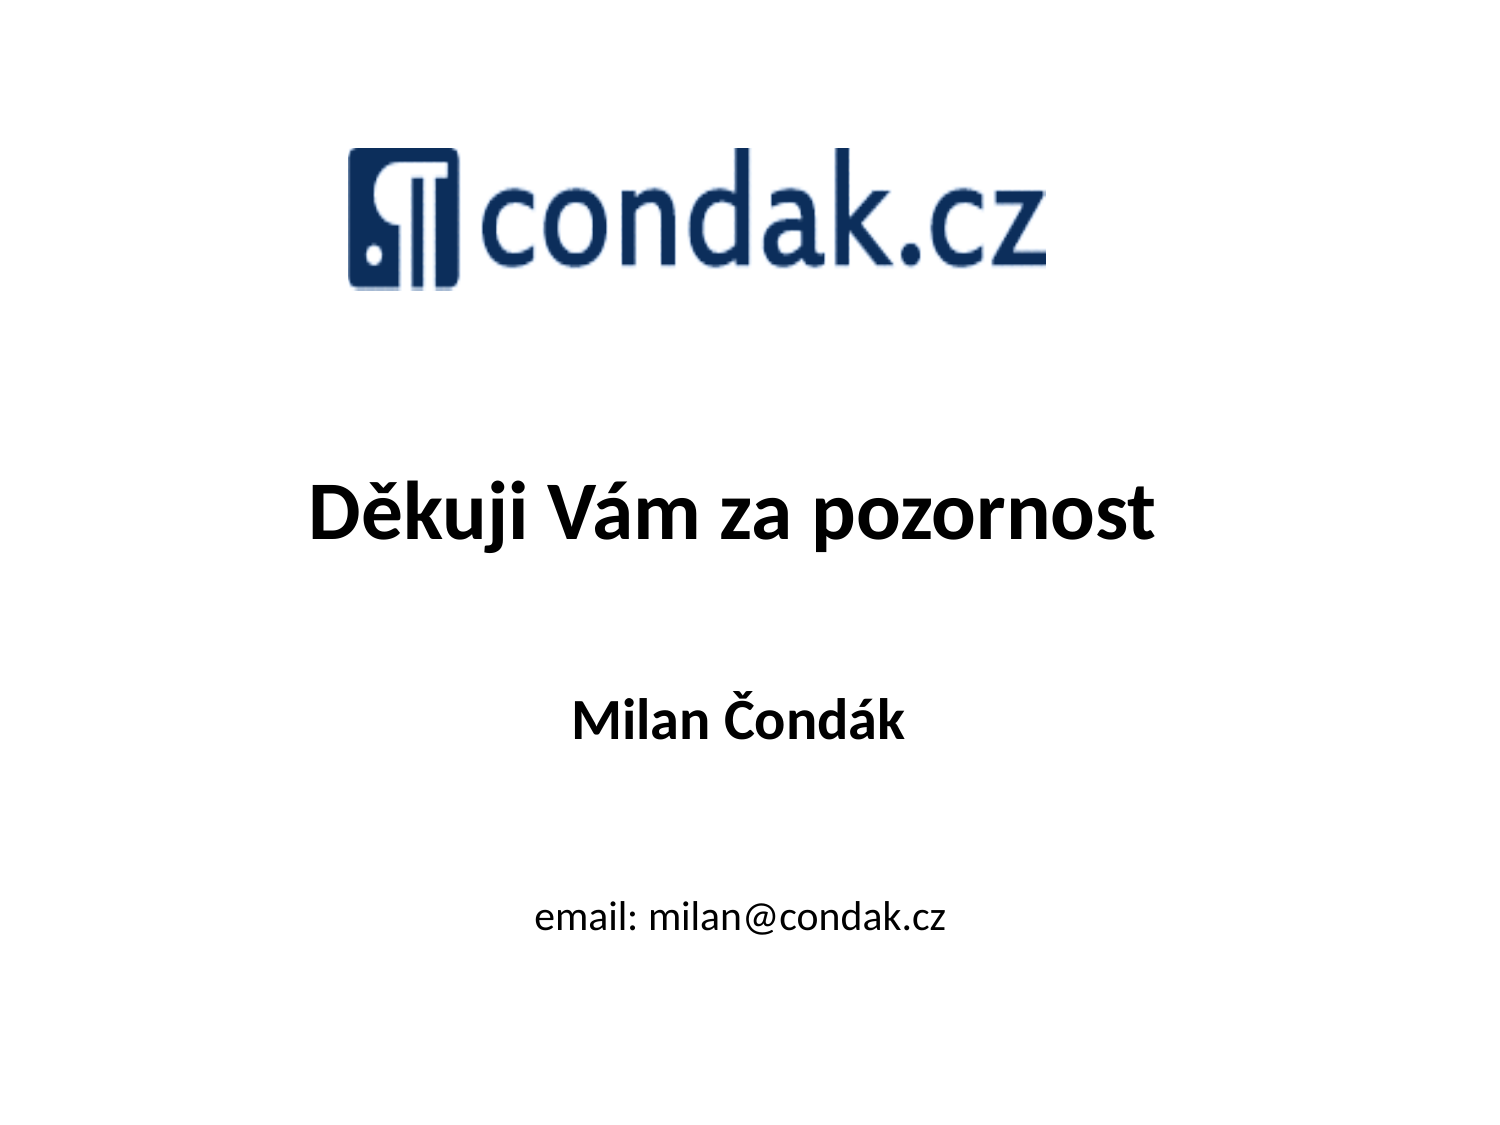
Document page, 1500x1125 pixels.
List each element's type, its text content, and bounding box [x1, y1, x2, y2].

picture [348, 148, 1046, 291]
title Děkuji Vám za pozornost Milan Čondák [294, 468, 1223, 764]
list email: milan@condak.cz [348, 881, 1140, 1013]
